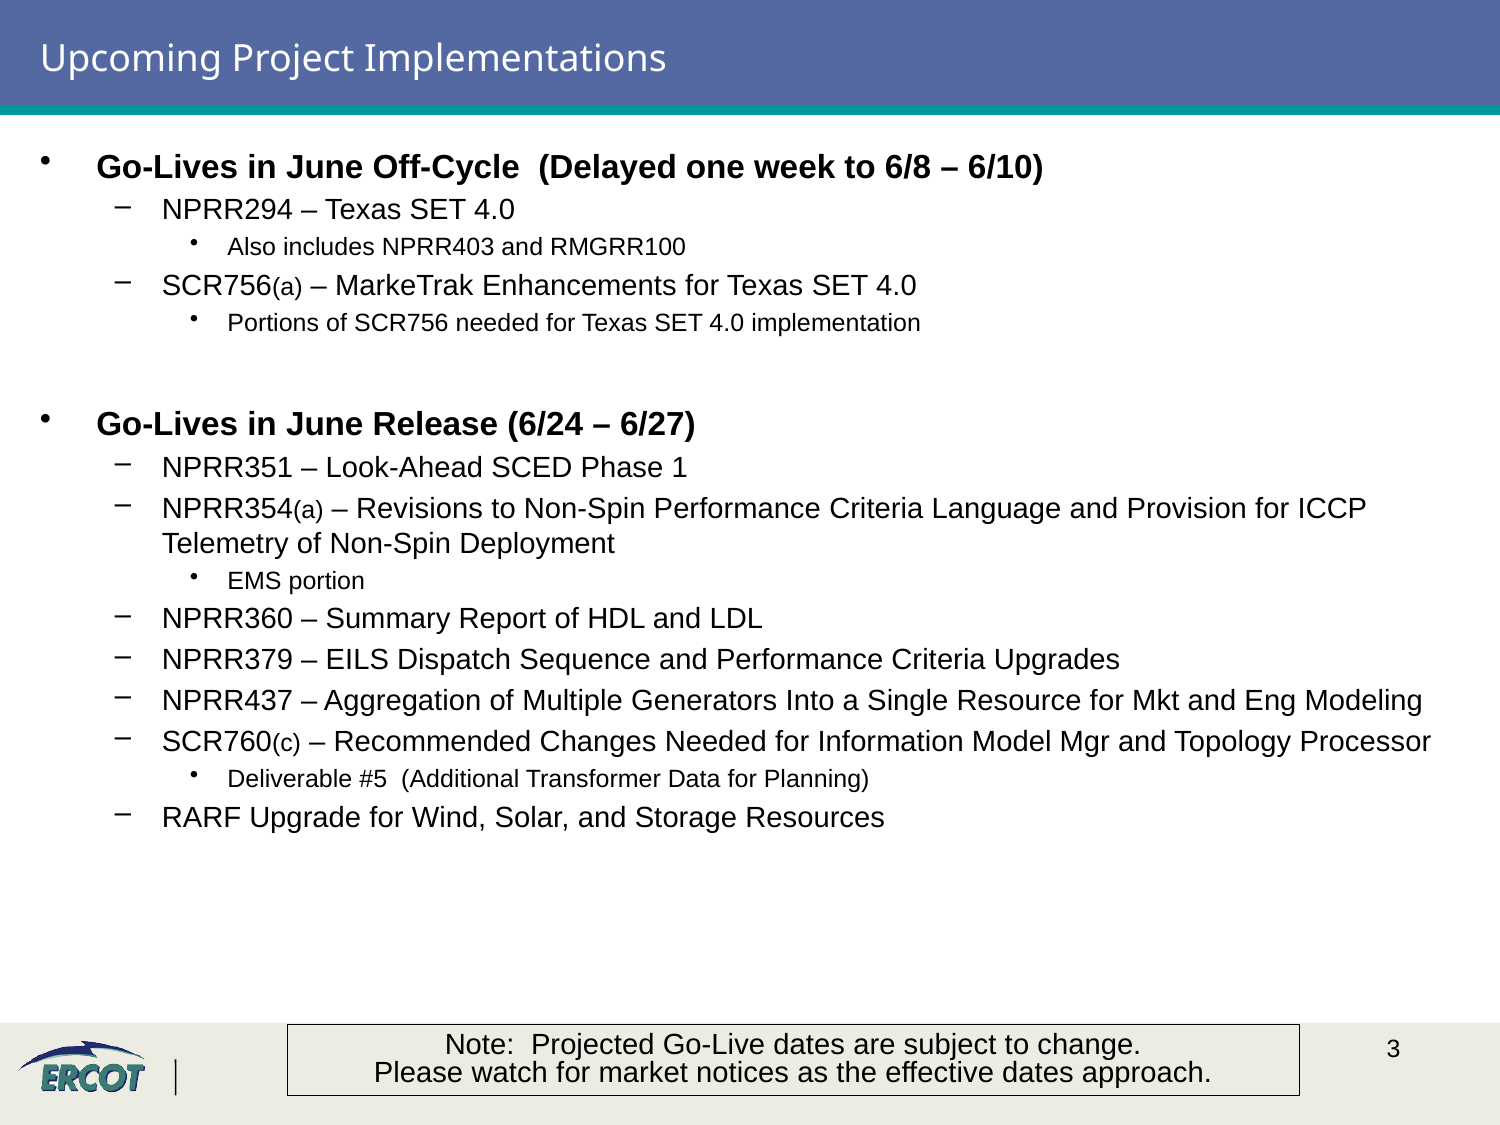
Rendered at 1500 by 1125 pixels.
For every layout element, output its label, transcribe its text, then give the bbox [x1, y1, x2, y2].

list Go-Lives in June Off-Cycle (Delayed one week to 6/8 – 6/10) NPRR294 – Texas SET 4.0 Also includes NPRR403 and RMGRR100 SCR756(a) – MarkeTrak Enhancements for Texas SET 4.0 Portions of SCR756 needed for Texas SET 4.0 implementation Go-Lives in June Release (6/24 – 6/27) NPRR351 – Look-Ahead SCED Phase 1 NPRR354(a) – Revisions to Non-Spin Performance Criteria Language and Provision for ICCP Telemetry of Non-Spin Deployment EMS portion NPRR360 – Summary Report of HDL and LDL NPRR379 – EILS Dispatch Sequence and Performance Criteria Upgrades NPRR437 – Aggregation of Multiple Generators Into a Single Resource for Mkt and Eng Modeling SCR760(c) – Recommended Changes Needed for Information Model Mgr and Topology Processor Deliverable #5 (Additional Transformer Data for Planning) RARF Upgrade for Wind, Solar, and Storage Resources [24, 137, 1476, 988]
text_box Note: Projected Go-Live dates are subject to change. Please watch for market notices as the effective dates approach. [287, 1024, 1300, 1096]
title Upcoming Project Implementations [24, 0, 1176, 113]
picture [10, 1031, 151, 1111]
